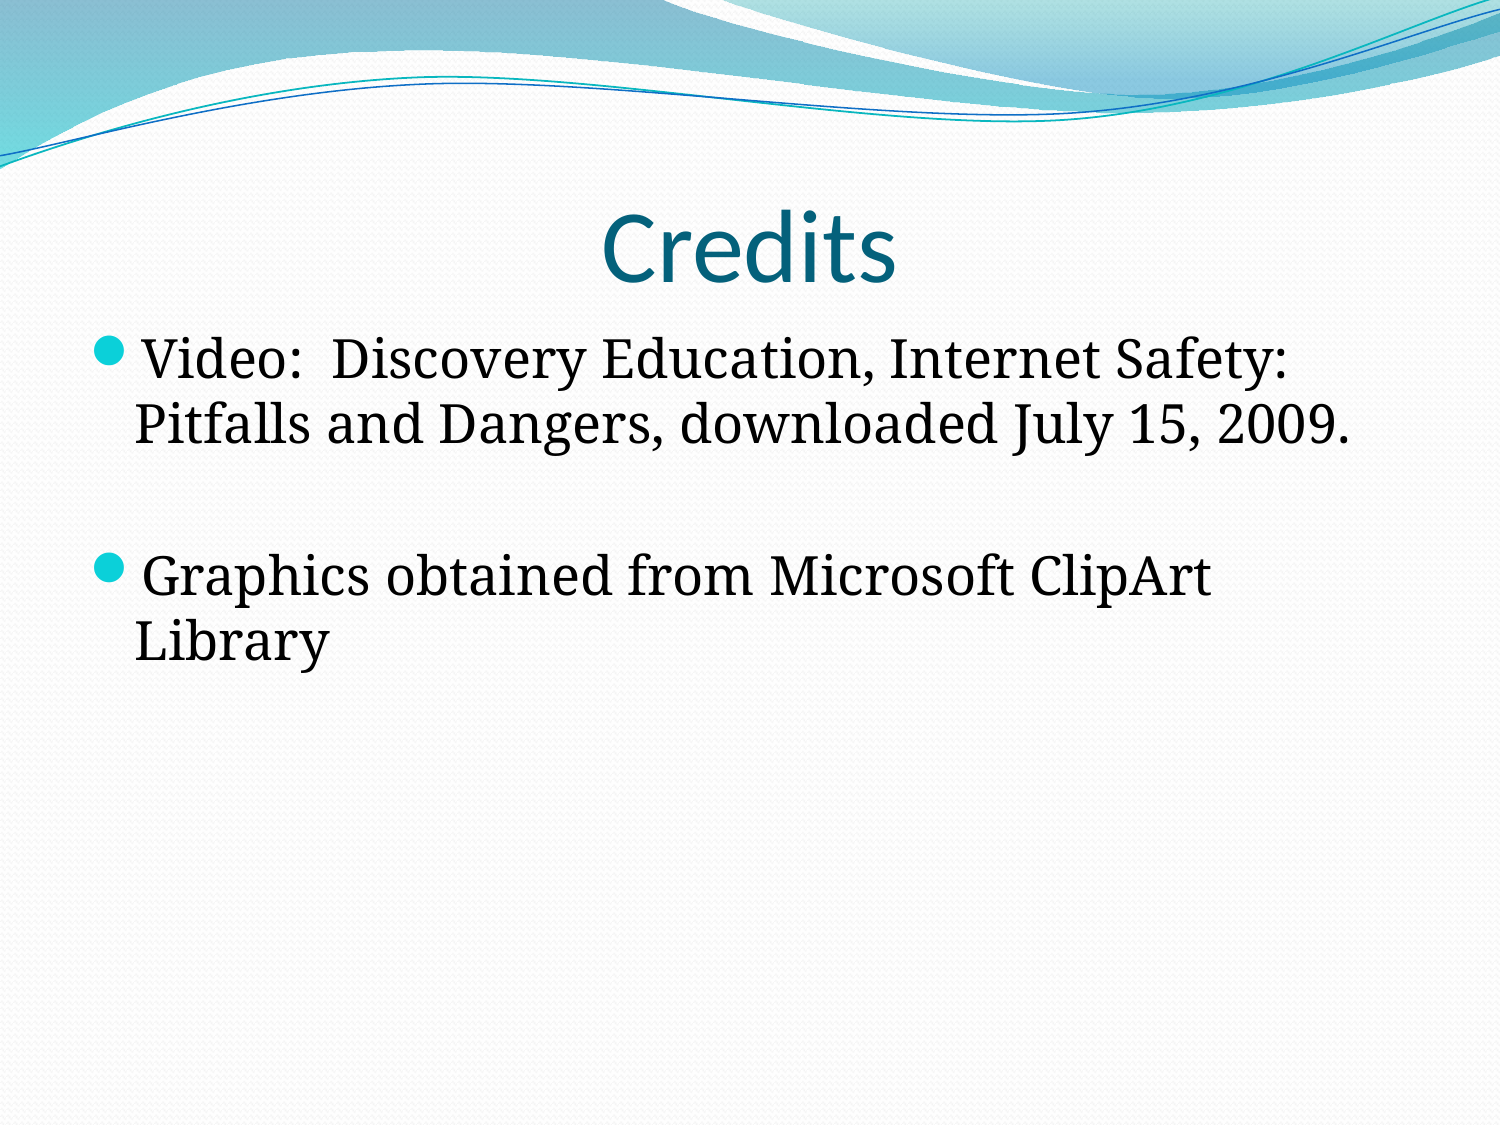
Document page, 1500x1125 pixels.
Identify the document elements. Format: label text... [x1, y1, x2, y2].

title Credits [75, 115, 1425, 303]
list Video: Discovery Education, Internet Safety: Pitfalls and Dangers, downloaded July 15, 2009. Graphics obtained from Microsoft ClipArt Library [75, 317, 1425, 1038]
